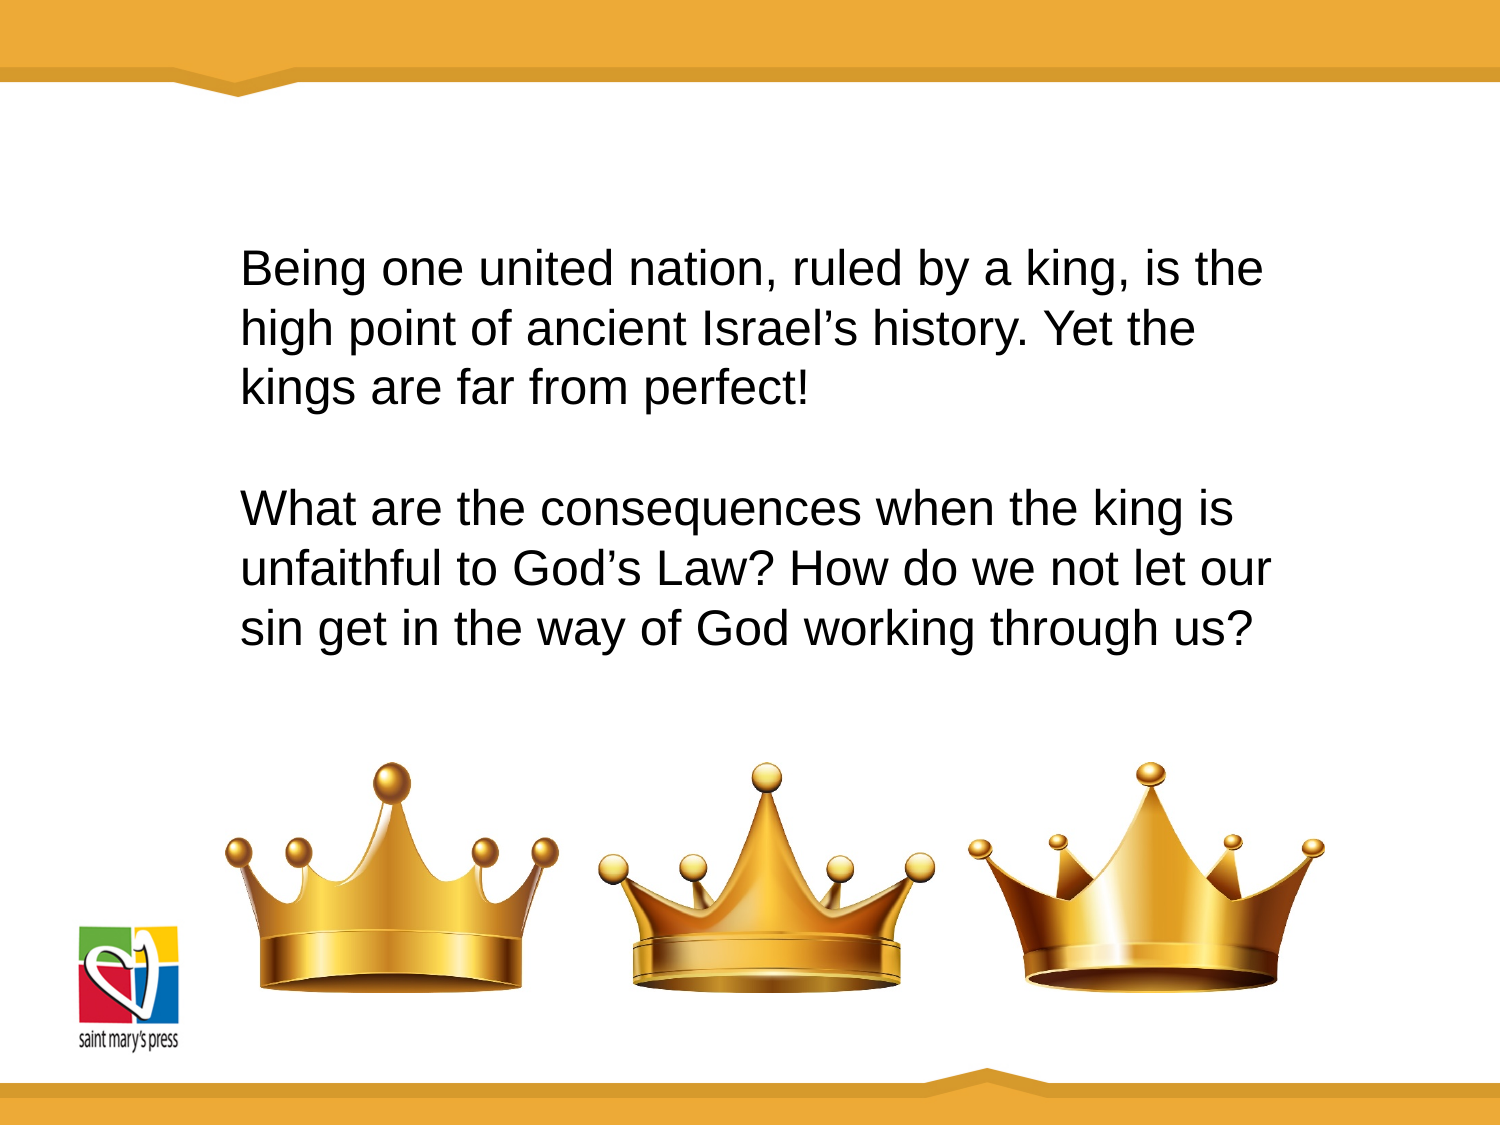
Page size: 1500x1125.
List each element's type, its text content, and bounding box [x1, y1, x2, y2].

picture [0, 0, 1500, 1125]
title Being one united nation, ruled by a king, is the high point of ancient Israel’s history. Yet the kings are far from perfect! What are the consequences when the king is unfaithful to God’s Law? How do we not let our sin get in the way of God working through us? [225, 200, 1386, 900]
